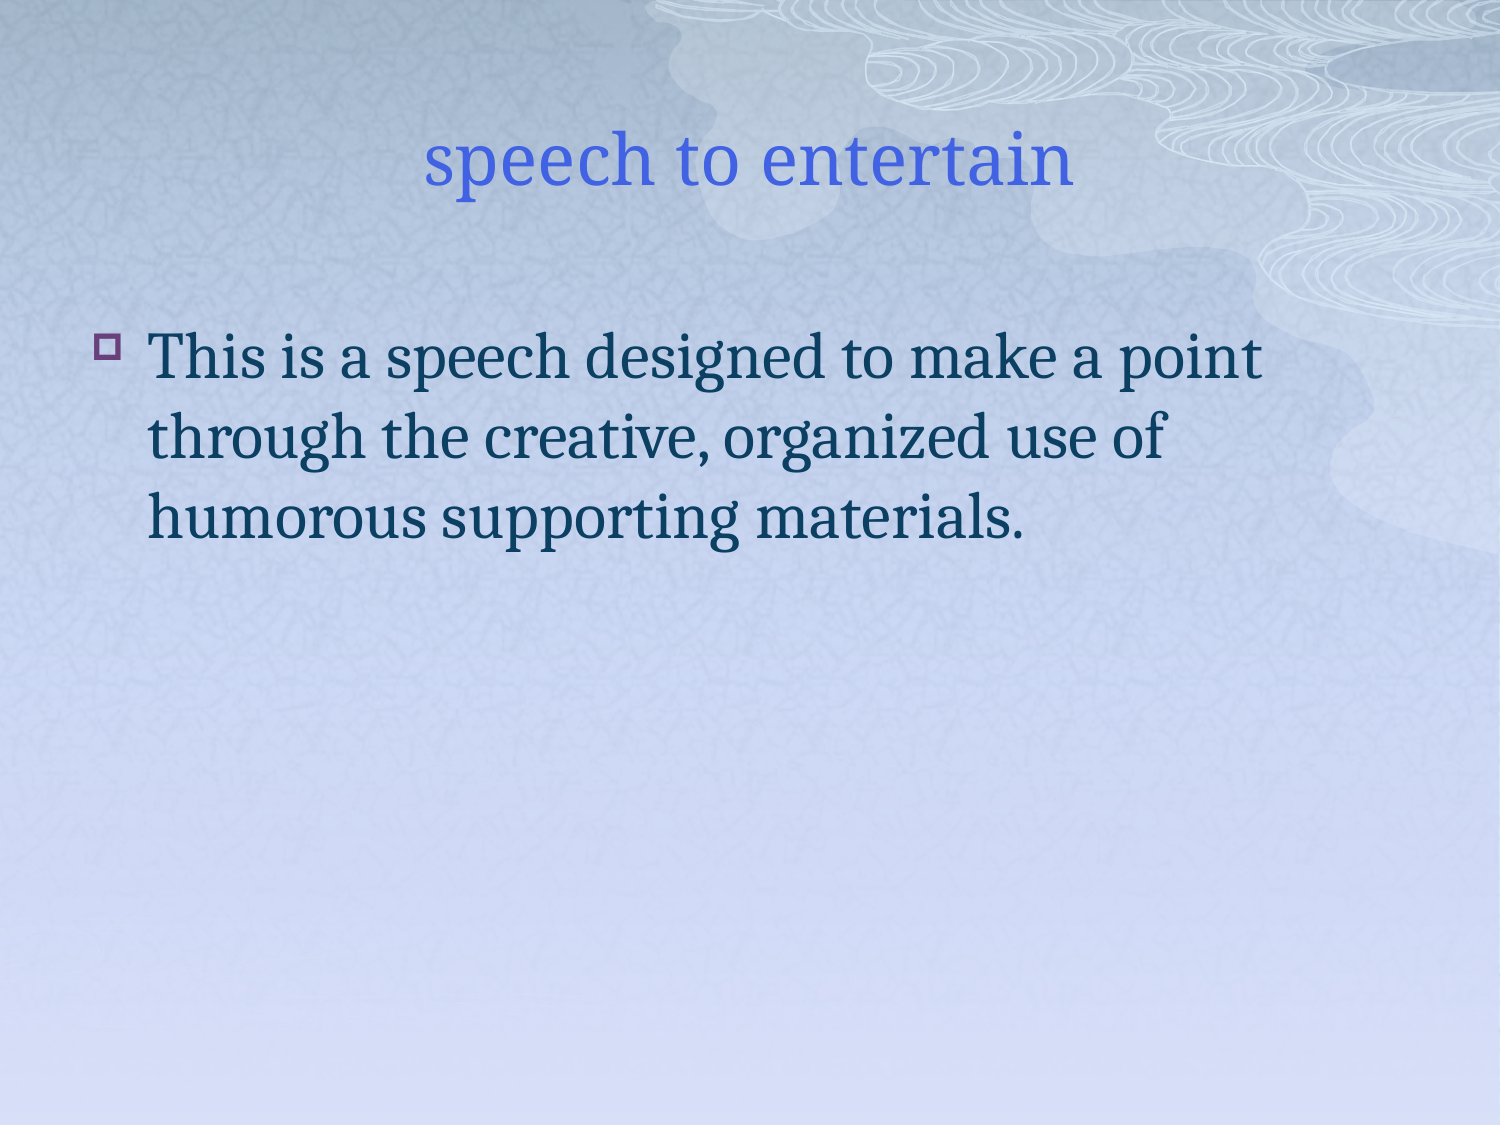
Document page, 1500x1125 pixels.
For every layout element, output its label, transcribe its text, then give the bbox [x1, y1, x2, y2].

title speech to entertain [75, 105, 1425, 293]
list This is a speech designed to make a point through the creative, organized use of humorous supporting materials. [76, 304, 1430, 1032]
